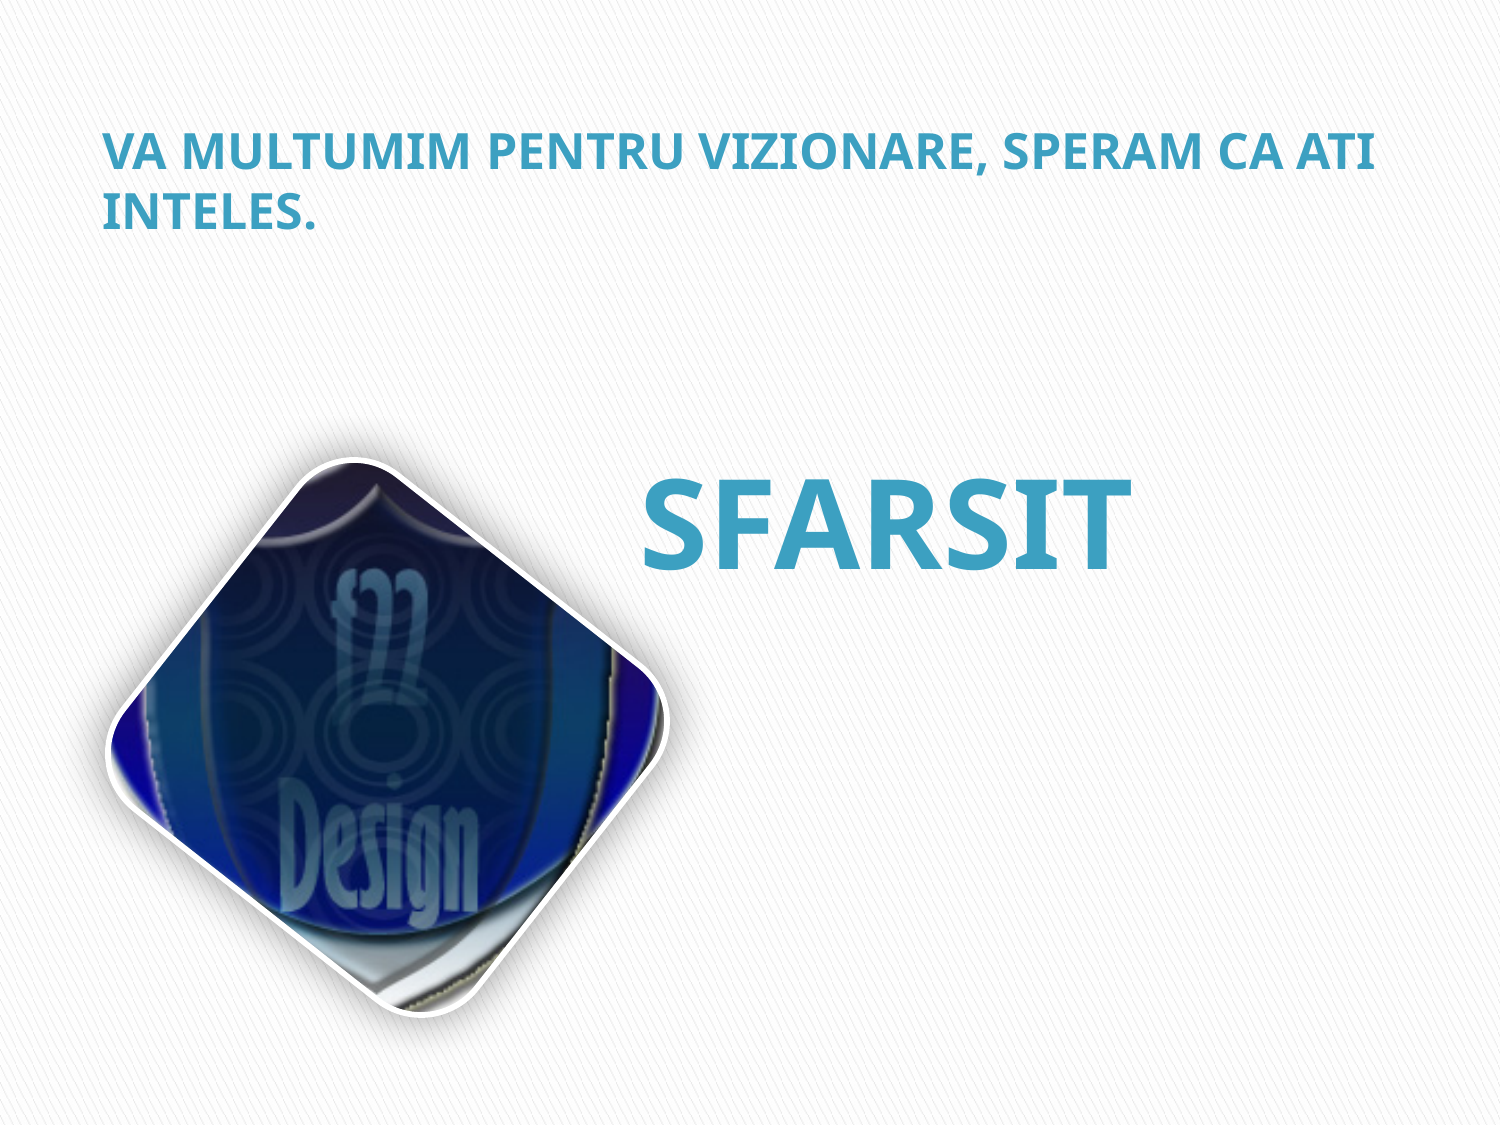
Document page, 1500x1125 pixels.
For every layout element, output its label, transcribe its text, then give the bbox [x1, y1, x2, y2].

picture [284, 463, 438, 512]
picture [337, 963, 491, 1012]
picture [111, 651, 174, 835]
picture [601, 640, 664, 824]
text_box Sfarsit [624, 437, 1313, 603]
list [174, 512, 601, 963]
text_box Va multumim pentru vizionare, speram ca ati inteles. [87, 112, 1425, 248]
